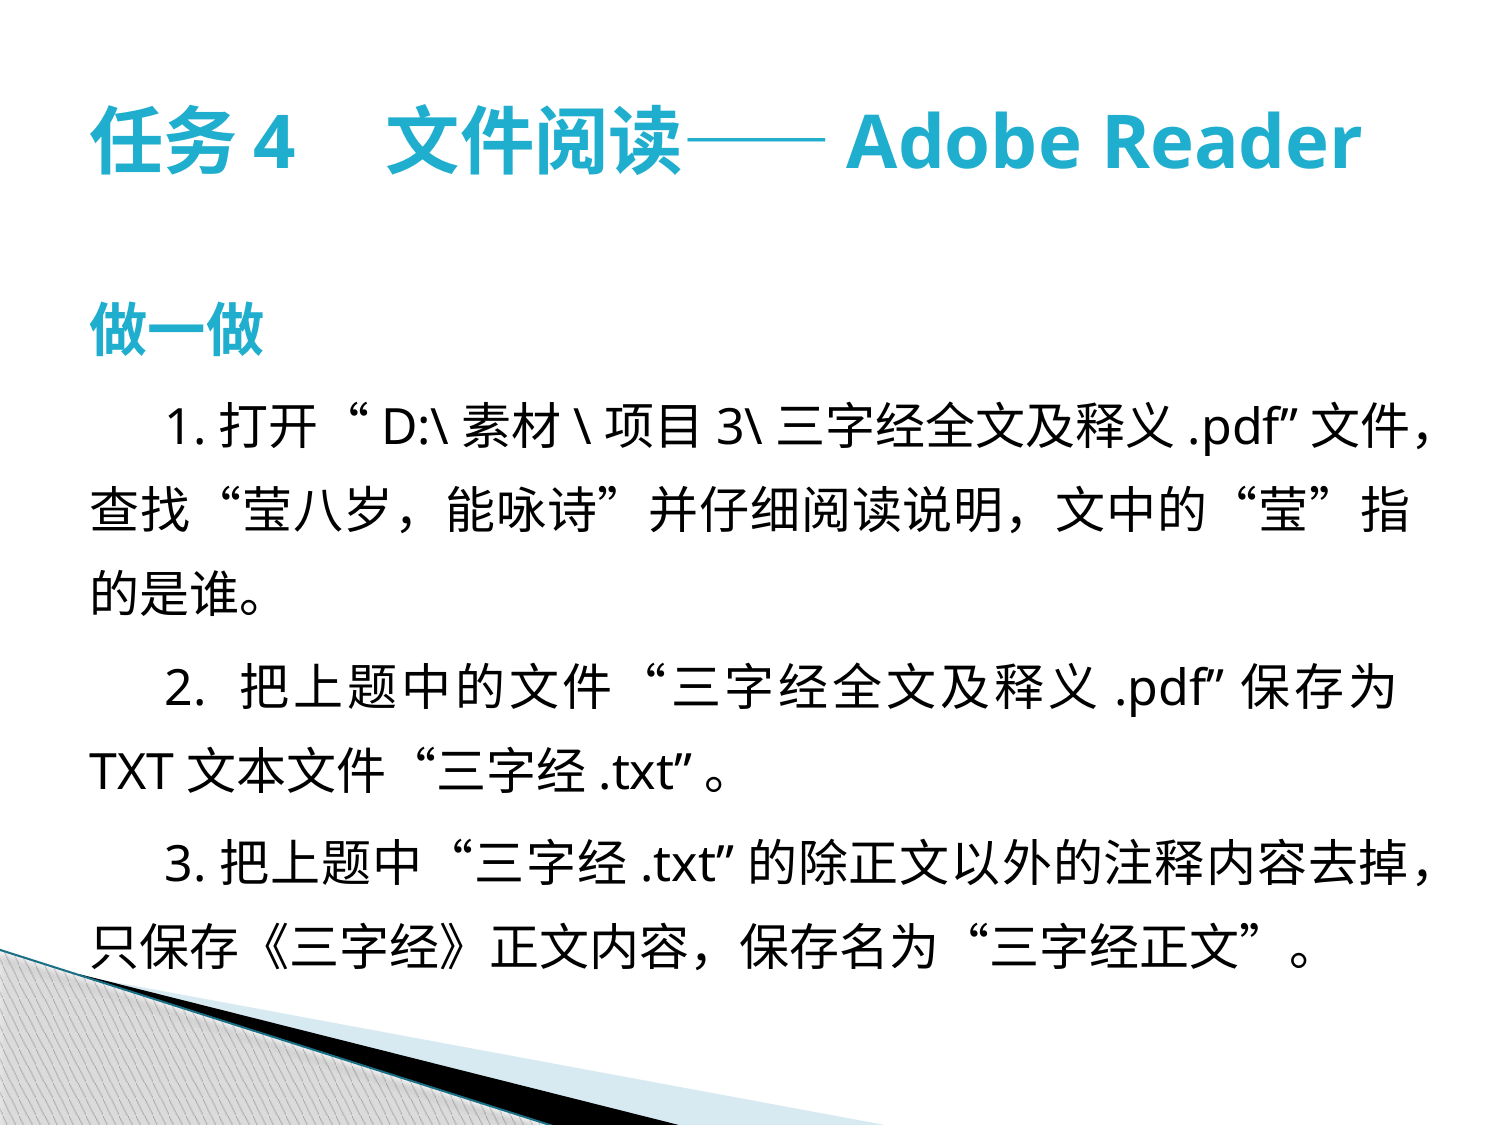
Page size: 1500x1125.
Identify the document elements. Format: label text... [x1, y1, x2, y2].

list 做一做 1.打开“D:\素材\项目3\三字经全文及释义.pdf”文件，查找“莹八岁，能咏诗”并仔细阅读说明，文中的“莹”指的是谁。 2. 把上题中的文件“三字经全文及释义.pdf”保存为TXT文本文件“三字经.txt”。 3.把上题中“三字经.txt”的除正文以外的注释内容去掉，只保存《三字经》正文内容，保存名为“三字经正文”。 [75, 243, 1425, 1012]
title 任务4 文件阅读——Adobe Reader [75, 45, 1425, 233]
